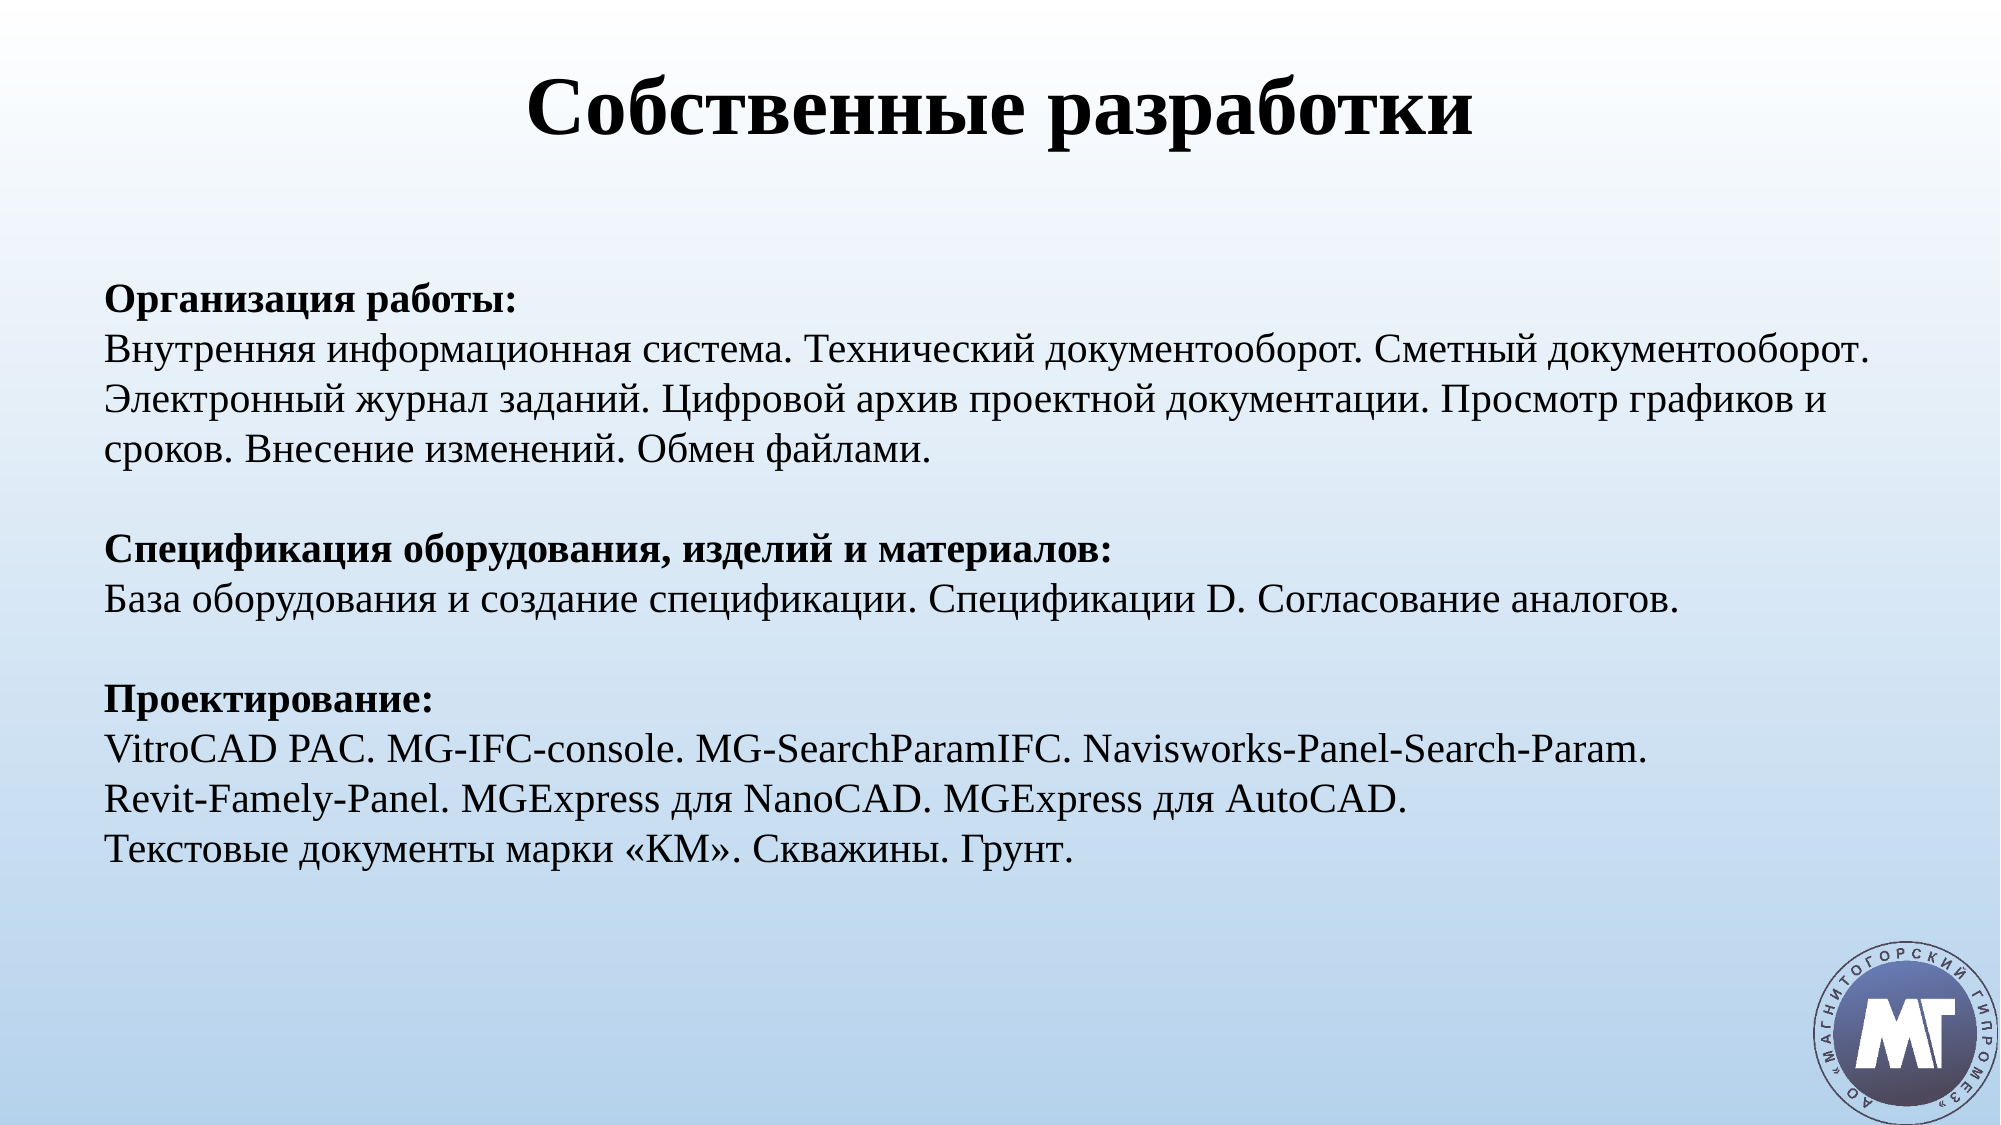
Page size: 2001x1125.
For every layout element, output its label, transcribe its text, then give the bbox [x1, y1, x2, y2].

title Собственные разработки [250, 49, 1751, 161]
picture [1813, 941, 1998, 1125]
text_box Организация работы: Внутренняя информационная система. Технический документооборот. Сметный документооборот. Электронный журнал заданий. Цифровой архив проектной документации. Просмотр графиков и сроков. Внесение изменений. Обмен файлами. Спецификация оборудования, изделий и материалов: База оборудования и создание спецификации. Спецификации D. Согласование аналогов. Проектирование: VitroCAD PAC. MG-IFC-console. MG-SearchParamIFC. Navisworks-Panel-Search-Param. Revit-Famely-Panel. MGExpress для NanoCAD. MGExpress для AutoCAD. Текстовые документы марки «КМ». Скважины. Грунт. [89, 263, 1909, 924]
